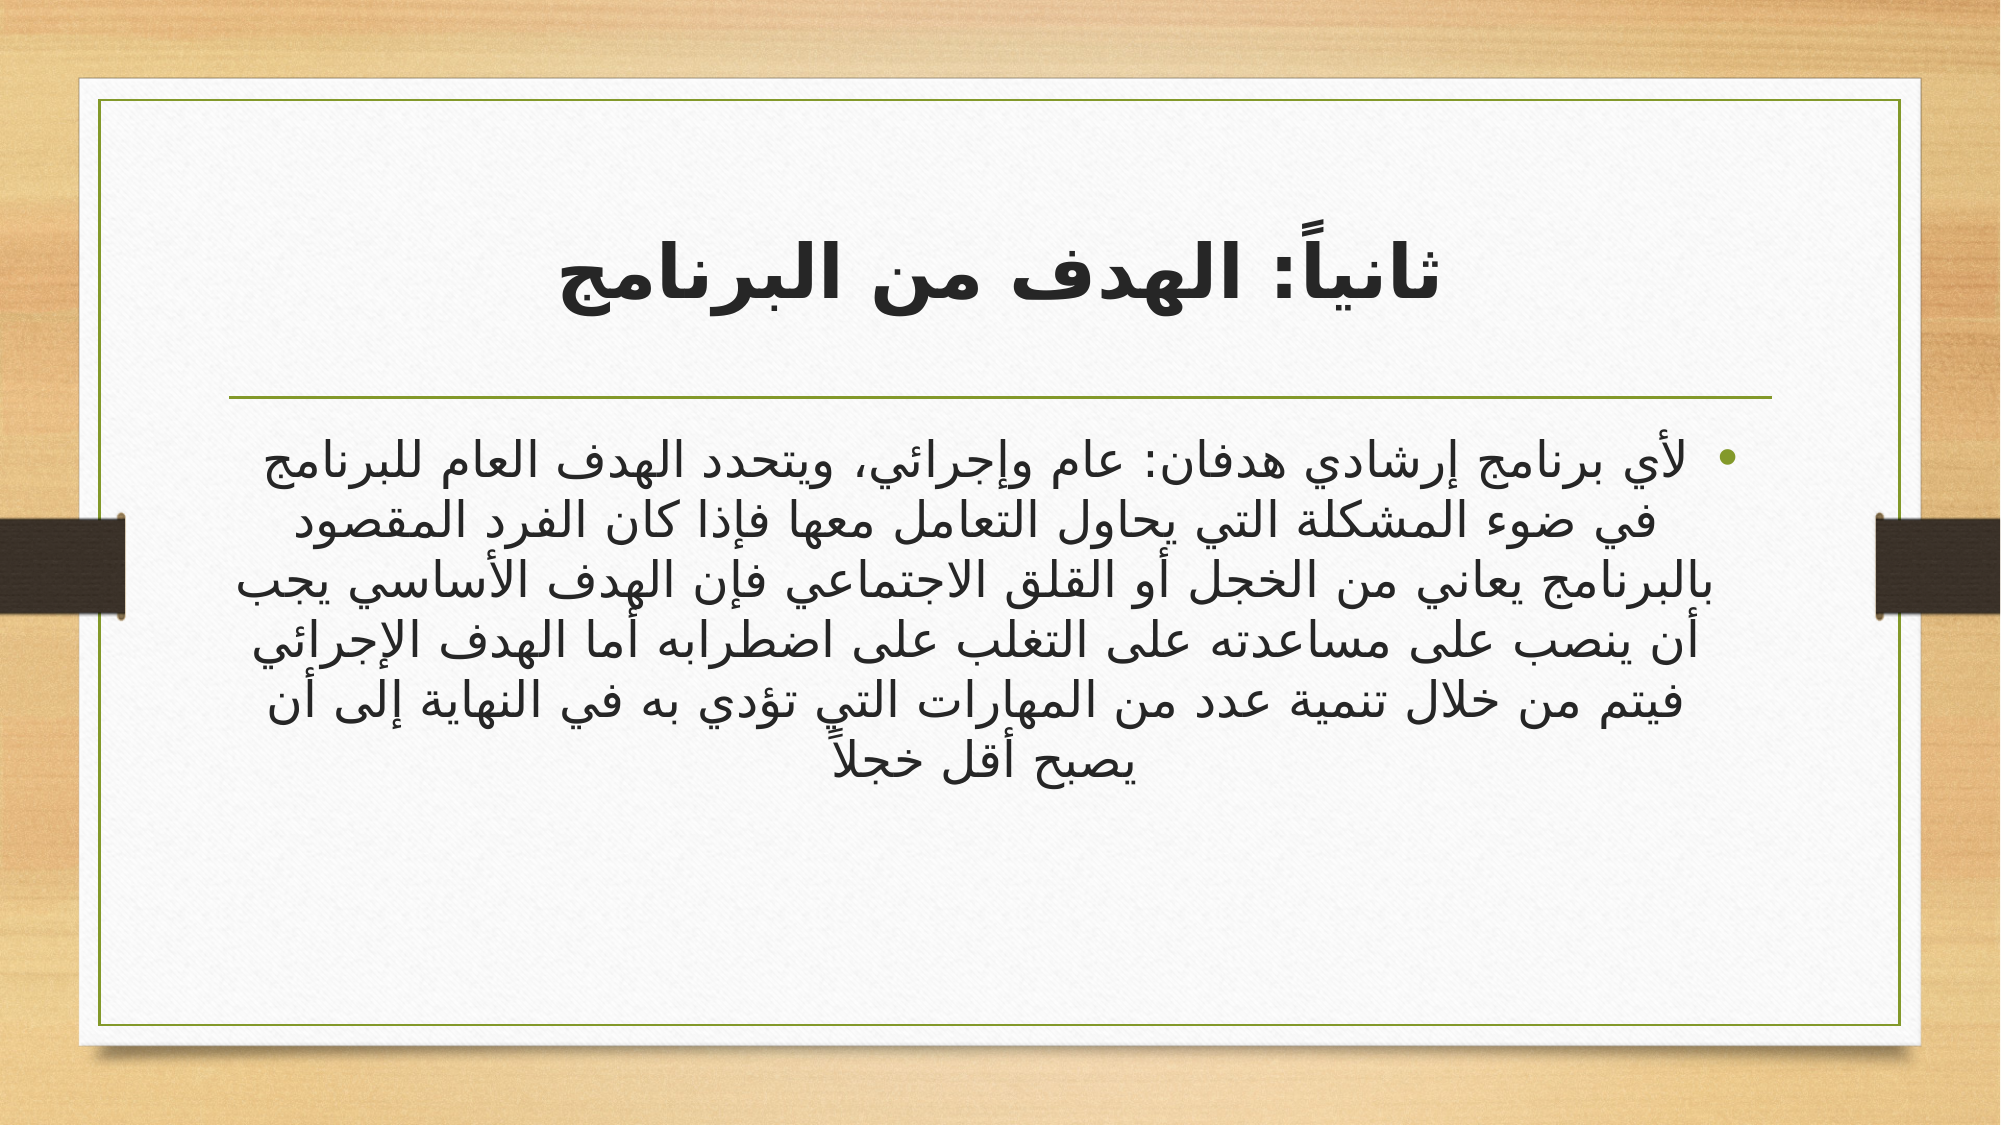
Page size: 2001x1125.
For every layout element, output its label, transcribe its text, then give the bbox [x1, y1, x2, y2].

list لأي برنامج إرشادي هدفان: عام وإجرائي، ويتحدد الهدف العام للبرنامج في ضوء المشكلة التي يحاول التعامل معها فإذا كان الفرد المقصود بالبرنامج يعاني من الخجل أو القلق الاجتماعي فإن الهدف الأساسي يجب أن ينصب على مساعدته على التغلب على اضطرابه أما الهدف الإجرائي فيتم من خلال تنمية عدد من المهارات التي تؤدي به في النهاية إلى أن يصبح أقل خجلاً [212, 419, 1788, 964]
title ثانياً: الهدف من البرنامج [212, 161, 1788, 375]
picture [0, 0, 2001, 1125]
